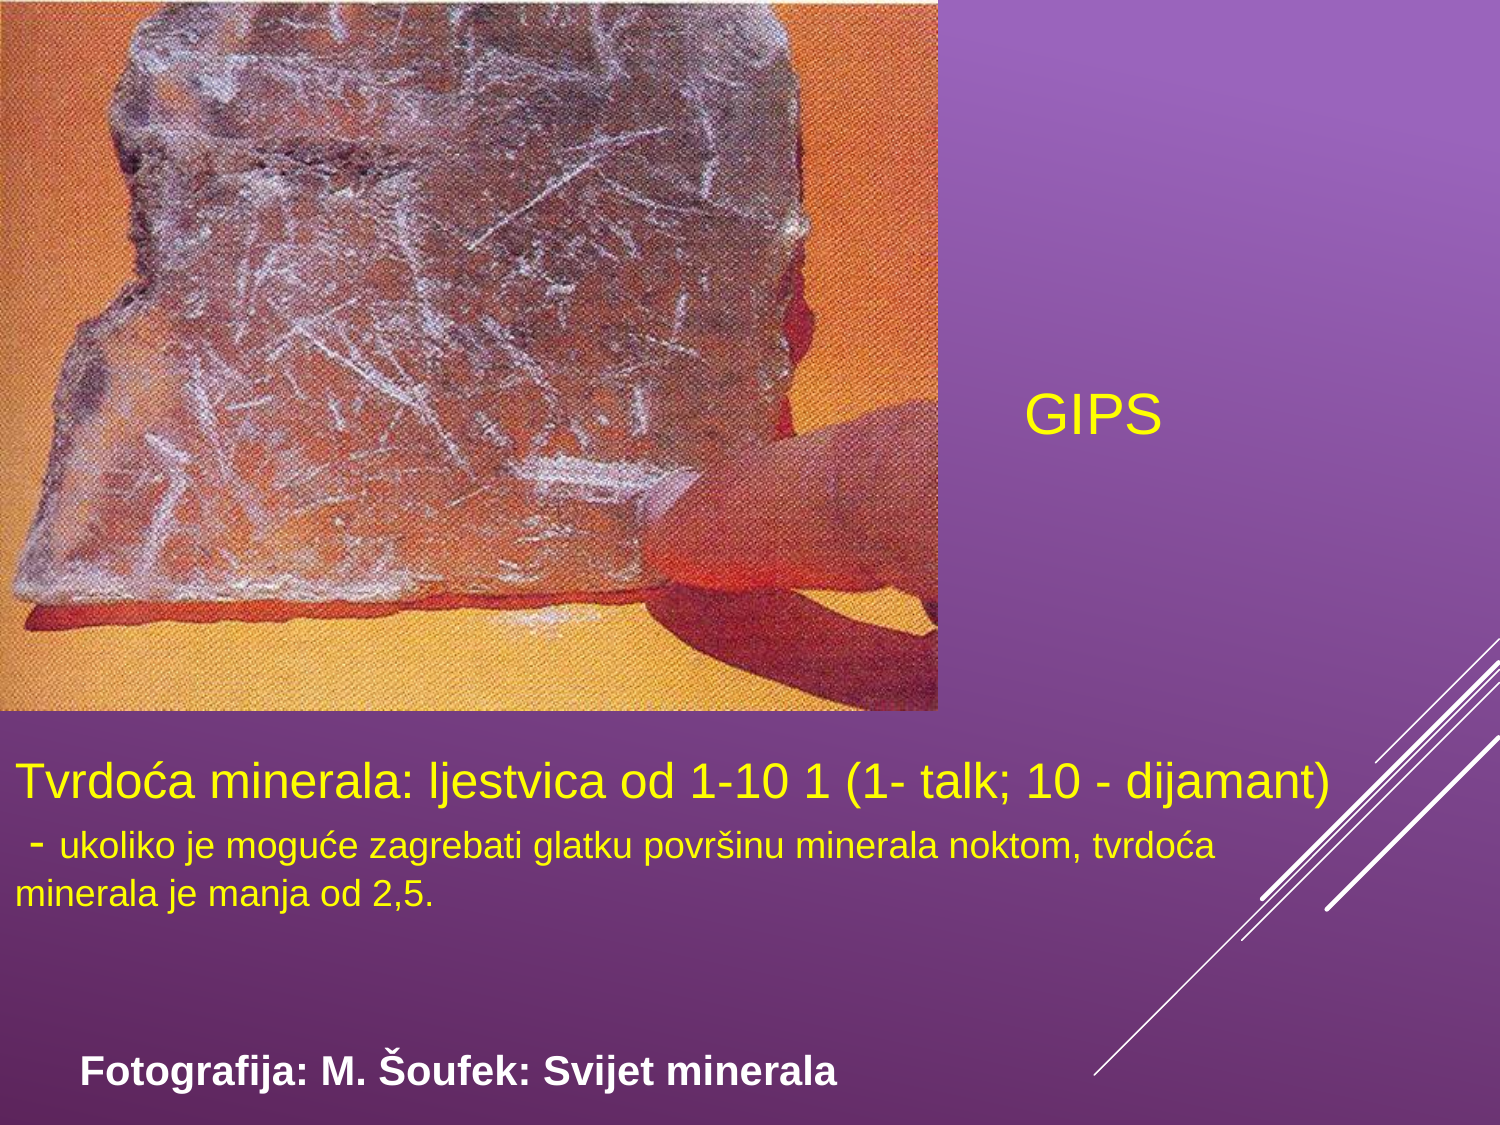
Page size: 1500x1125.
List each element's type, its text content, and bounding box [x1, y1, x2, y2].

picture [0, 0, 938, 712]
text_box Fotografija: M. Šoufek: Svijet minerala [64, 1036, 1140, 1101]
text_box GIPS [1009, 368, 1500, 454]
text_box Tvrdoća minerala: ljestvica od 1-10 1 (1- talk; 10 - dijamant) - ukoliko je moguće zagrebati glatku površinu minerala noktom, tvrdoća minerala je manja od 2,5. [0, 741, 1413, 922]
